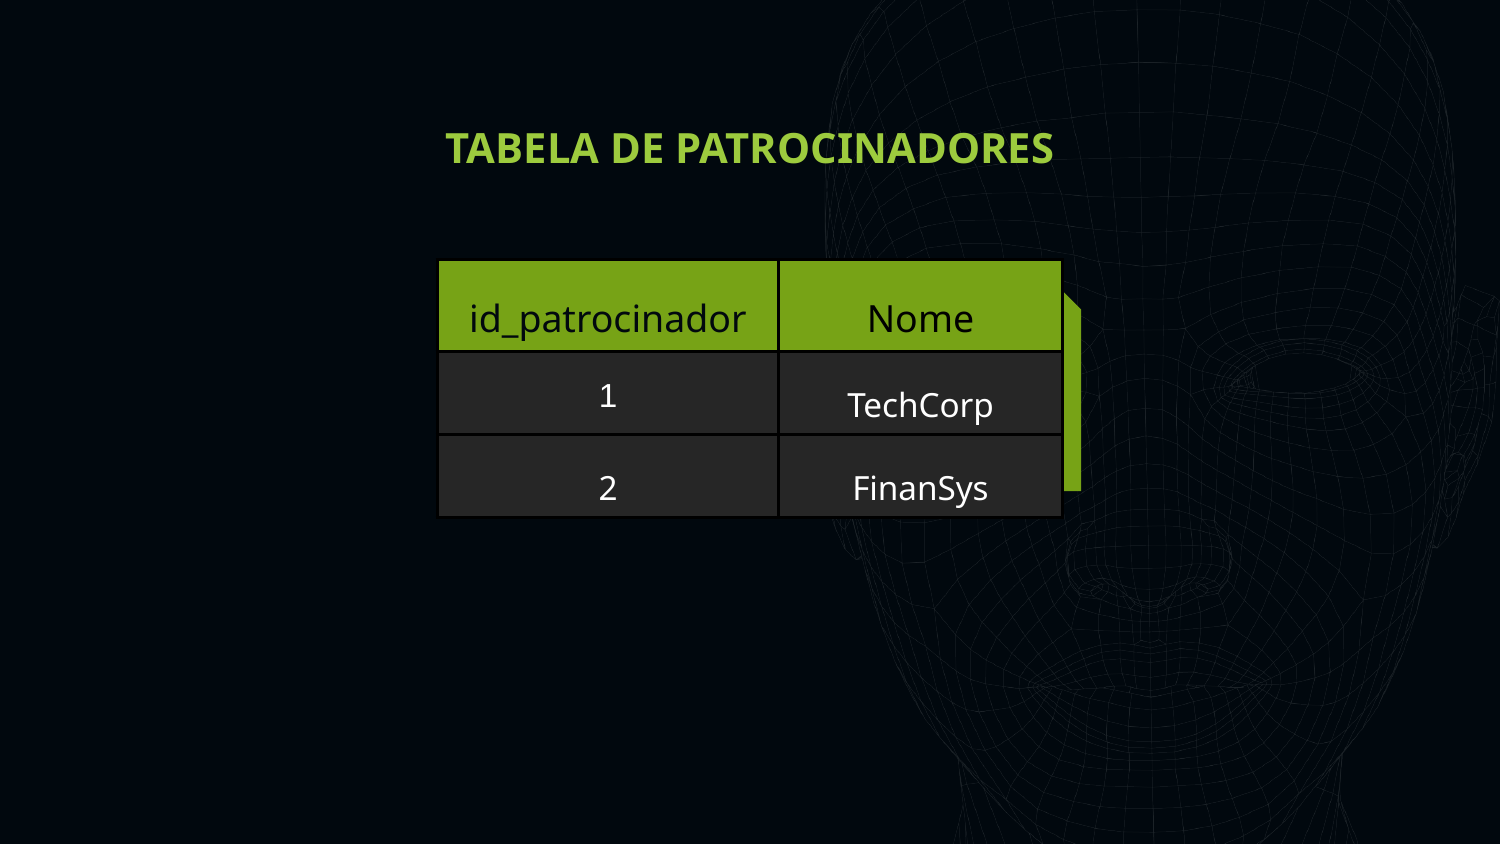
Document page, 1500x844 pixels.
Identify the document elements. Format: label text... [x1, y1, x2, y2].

table_cell 1 [439, 353, 777, 433]
text_box [1064, 292, 1082, 492]
table_cell TechCorp [780, 353, 1061, 433]
table_cell FinanSys [780, 436, 1061, 516]
text_box TABELA DE PATROCINADORES [207, 106, 1293, 187]
table_header id_patrocinador [439, 261, 777, 350]
table_header Nome [780, 261, 1061, 350]
table_cell 2 [439, 436, 777, 516]
